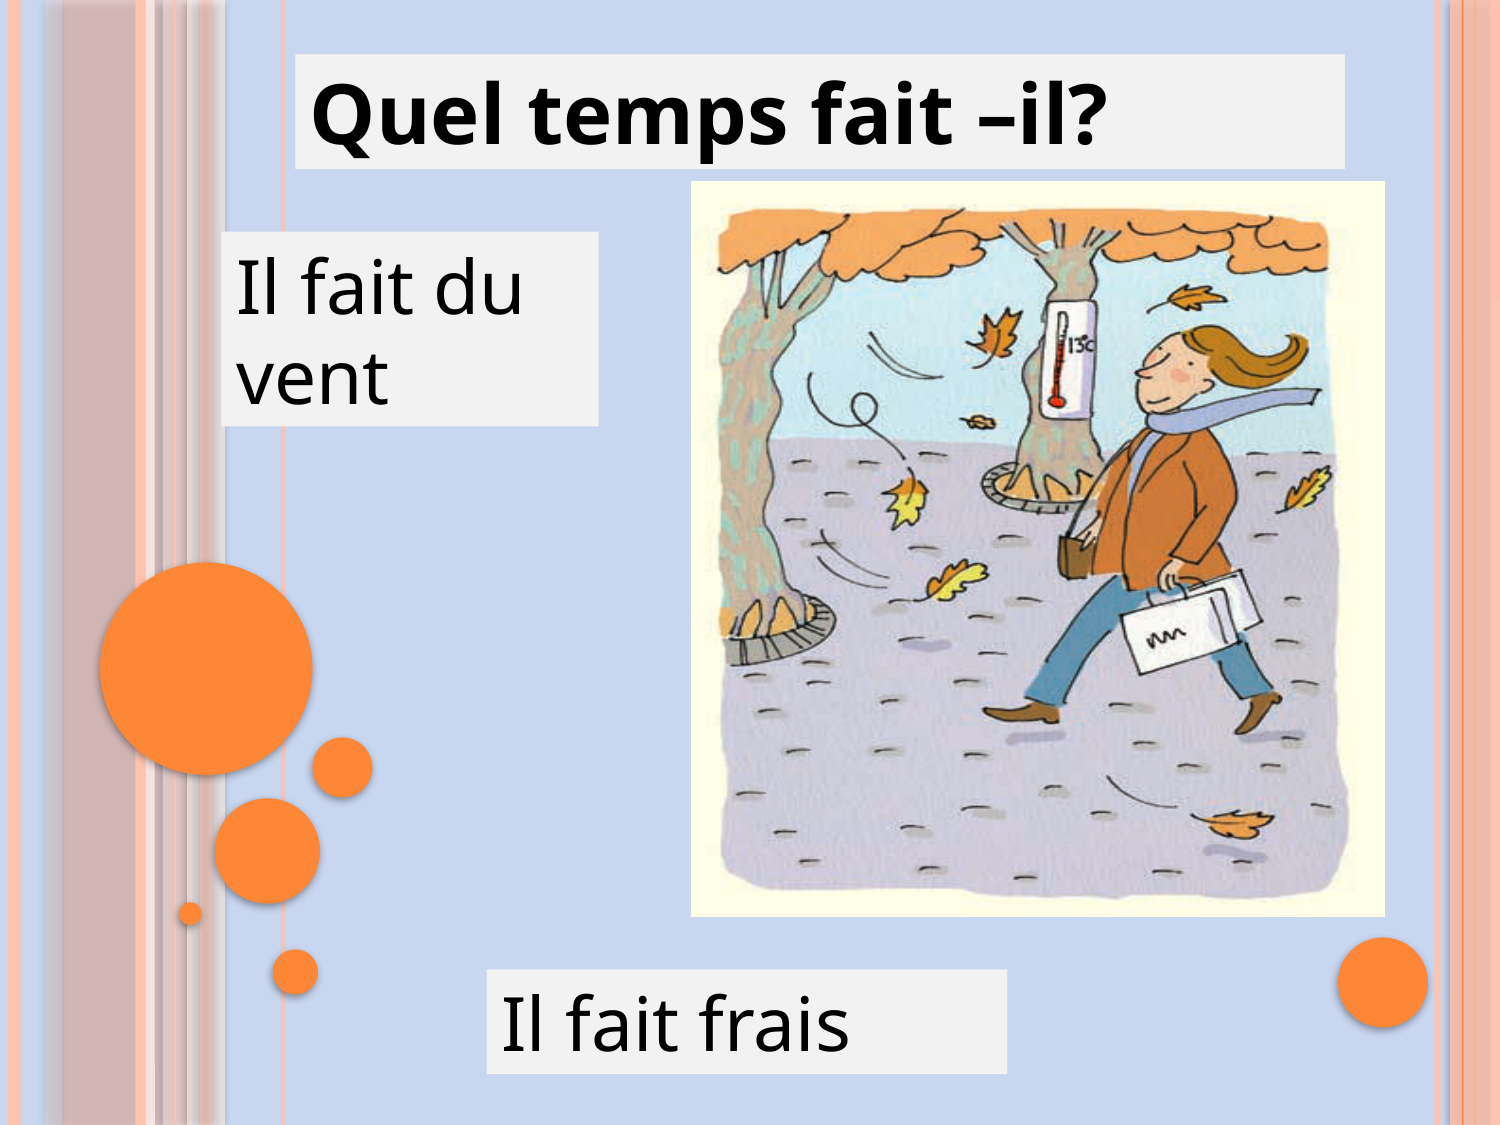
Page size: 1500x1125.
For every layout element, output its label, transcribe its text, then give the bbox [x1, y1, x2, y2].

text_box Il fait frais [486, 969, 1008, 1075]
text_box Il fait du vent [221, 231, 599, 427]
text_box Quel temps fait –il? [295, 54, 1345, 170]
picture [690, 181, 1386, 917]
